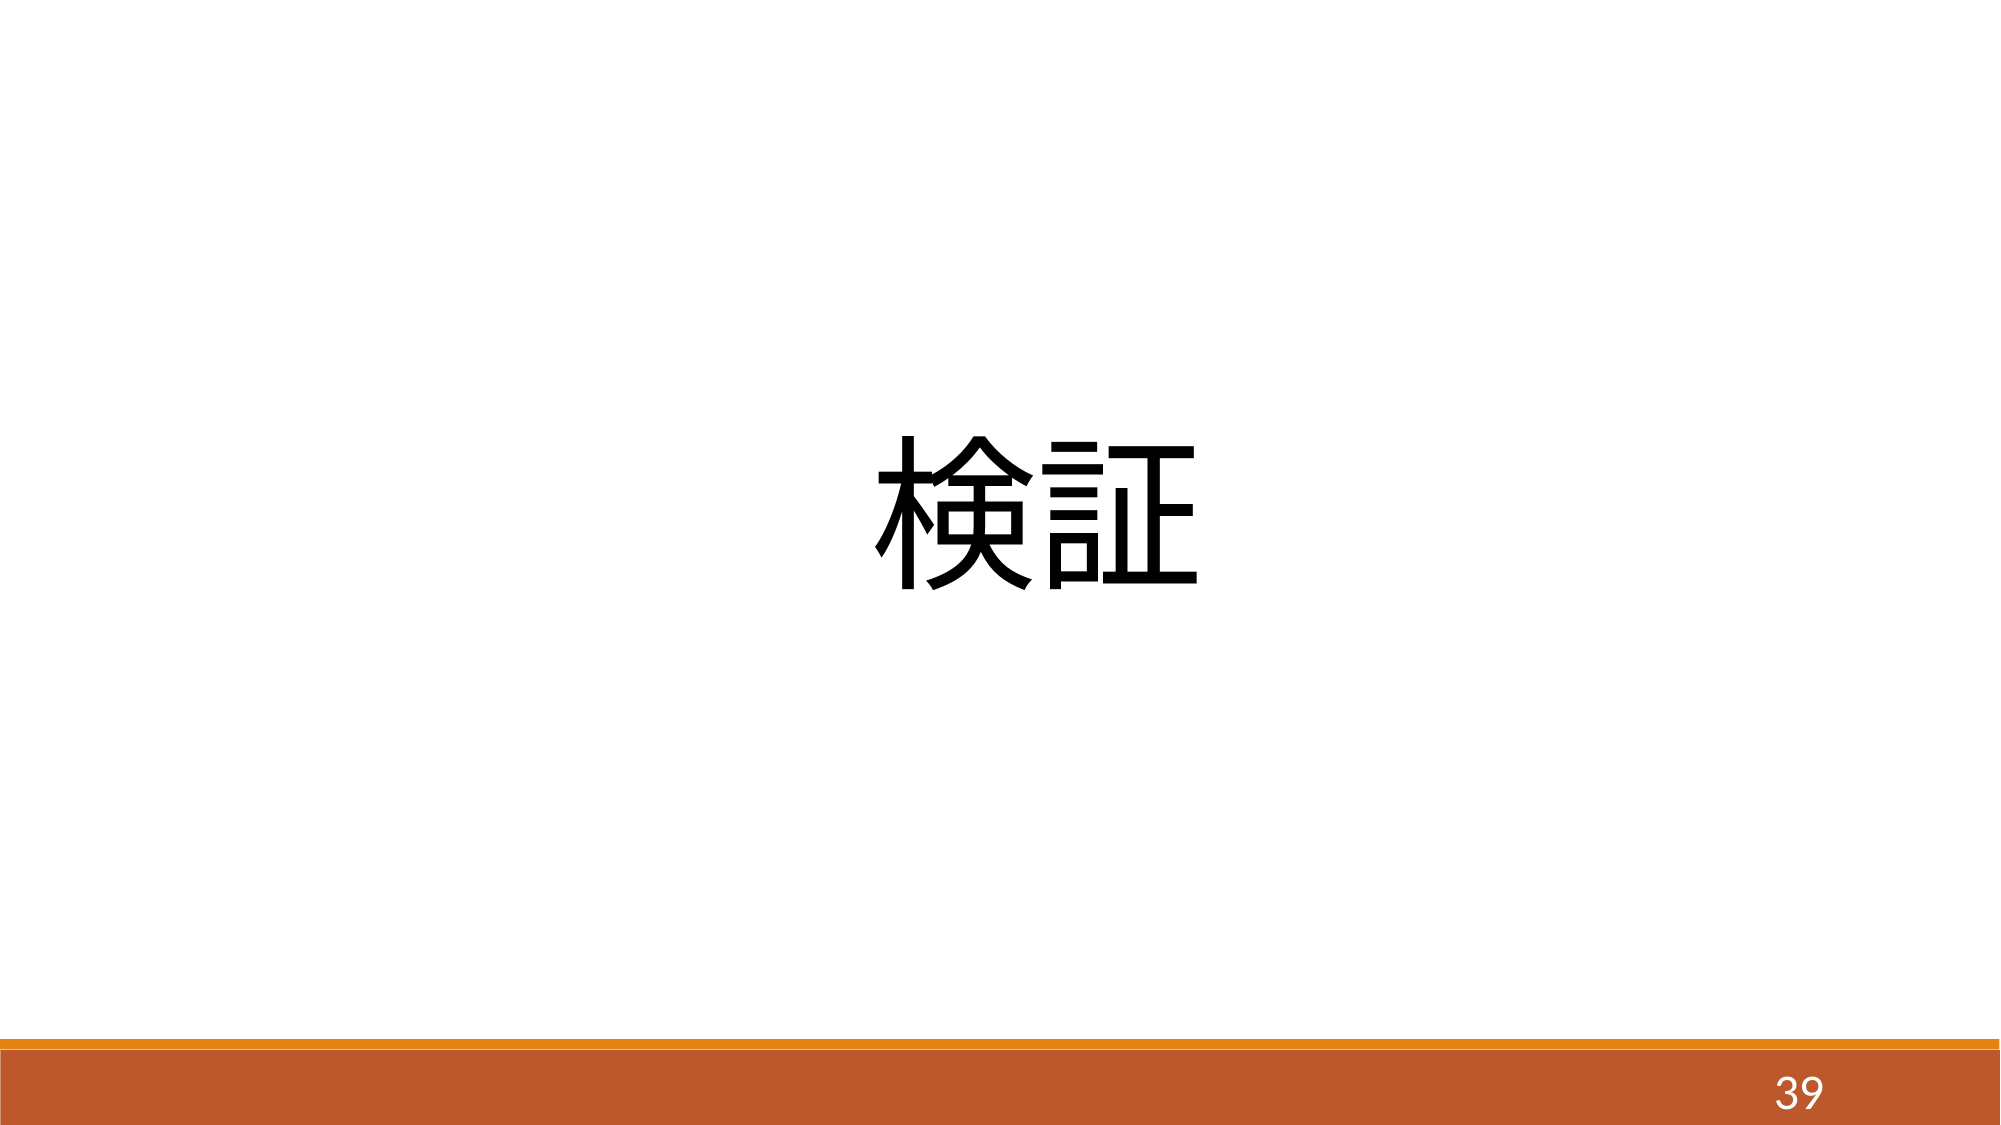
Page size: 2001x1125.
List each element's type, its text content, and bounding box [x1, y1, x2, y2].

text_box 検証 [559, 402, 1514, 618]
slide_number 39 [1624, 1059, 1840, 1120]
